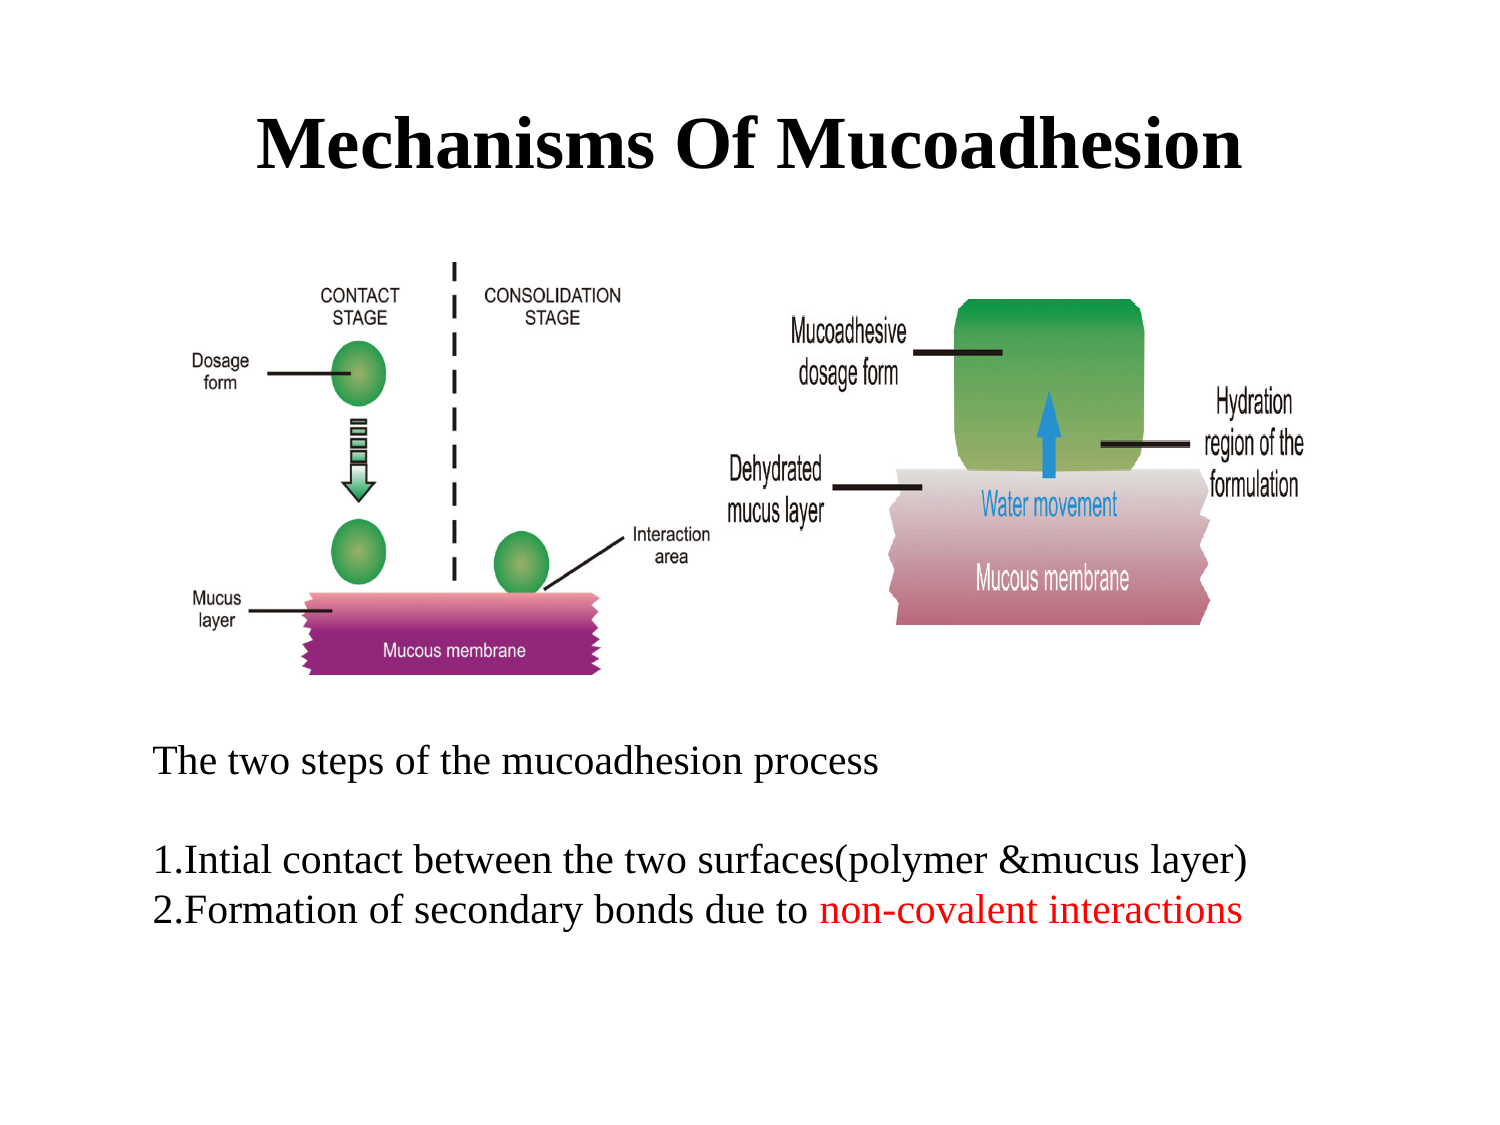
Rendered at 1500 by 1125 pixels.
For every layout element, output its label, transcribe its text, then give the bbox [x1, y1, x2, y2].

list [161, 262, 713, 676]
title Mechanisms Of Mucoadhesion [75, 45, 1425, 233]
text_box The two steps of the mucoadhesion process [137, 725, 1063, 791]
picture [724, 299, 1326, 626]
text_box 1.Intial contact between the two surfaces(polymer &mucus layer) 2.Formation of secondary bonds due to non-covalent interactions [138, 824, 1325, 940]
